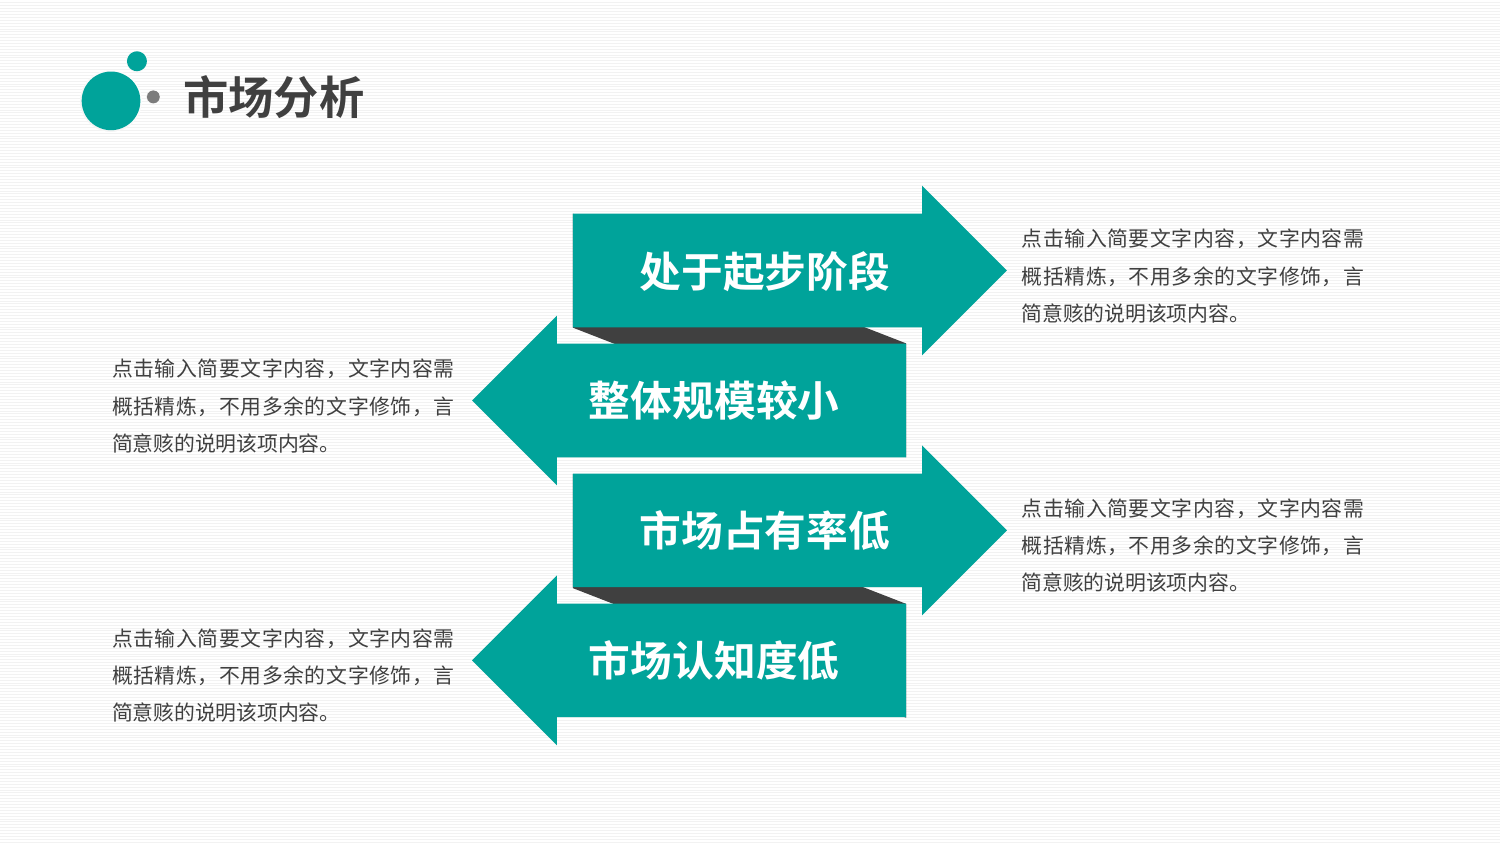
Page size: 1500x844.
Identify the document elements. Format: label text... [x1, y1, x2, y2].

text_box [571, 442, 1009, 618]
text_box [470, 572, 908, 748]
text_box 点击输入简要文字内容，文字内容需概括精炼，不用多余的文字修饰，言简意赅的说明该项内容。 [112, 343, 455, 457]
text_box 整体规模较小 [572, 375, 856, 426]
text_box [470, 313, 908, 488]
text_box [573, 329, 906, 342]
text_box [571, 183, 1009, 358]
text_box 点击输入简要文字内容，文字内容需概括精炼，不用多余的文字修饰，言简意赅的说明该项内容。 [112, 612, 455, 726]
text_box 点击输入简要文字内容，文字内容需概括精炼，不用多余的文字修饰，言简意赅的说明该项内容。 [1021, 482, 1365, 596]
text_box 点击输入简要文字内容，文字内容需概括精炼，不用多余的文字修饰，言简意赅的说明该项内容。 [1021, 213, 1365, 327]
text_box 市场认知度低 [572, 635, 856, 686]
text_box 市场分析 [172, 63, 728, 129]
text_box 处于起步阶段 [623, 245, 907, 296]
text_box [572, 589, 905, 602]
text_box 市场占有率低 [623, 505, 907, 556]
